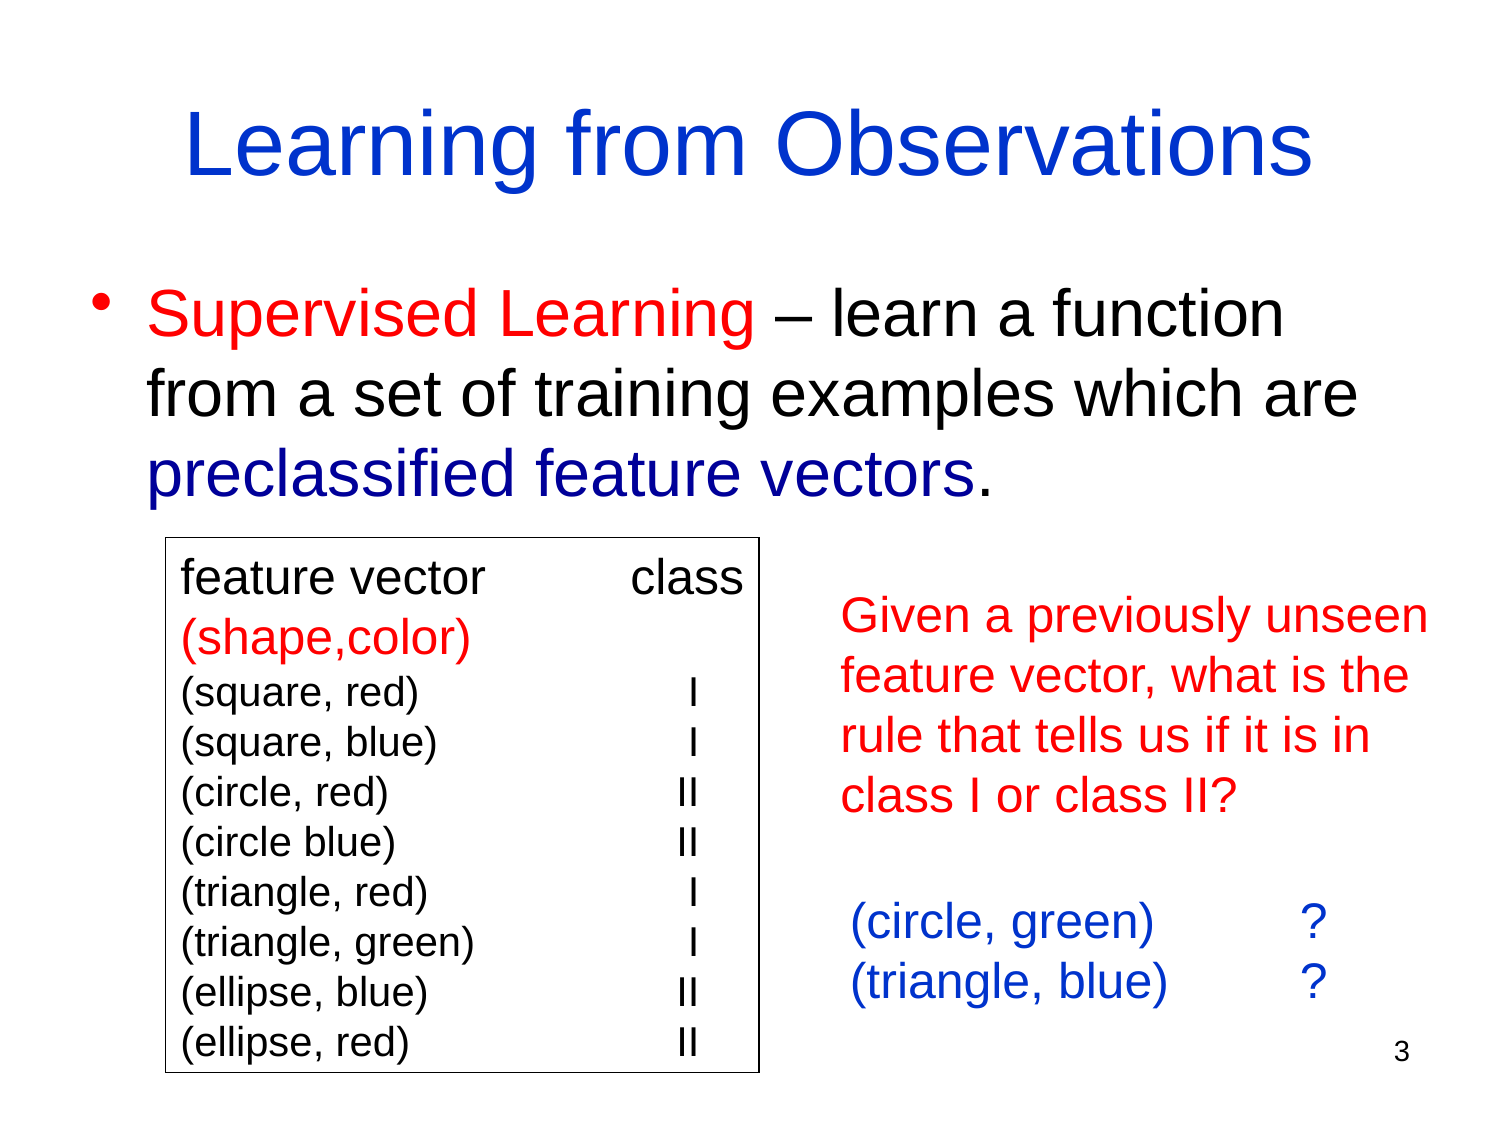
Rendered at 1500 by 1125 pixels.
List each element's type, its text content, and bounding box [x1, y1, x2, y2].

text_box (circle, green) ? (triangle, blue) ? [835, 881, 1343, 1017]
text_box feature vector class (shape,color) (square, red) I (square, blue) I (circle, red) II (circle blue) II (triangle, red) I (triangle, green) I (ellipse, blue) II (ellipse, red) II [165, 537, 760, 1073]
list Supervised Learning – learn a function from a set of training examples which are preclassified feature vectors. [75, 262, 1425, 1005]
slide_number 3 [1074, 1024, 1426, 1103]
title Learning from Observations [75, 45, 1425, 233]
text_box Given a previously unseen feature vector, what is the rule that tells us if it is in class I or class II? [825, 574, 1445, 830]
